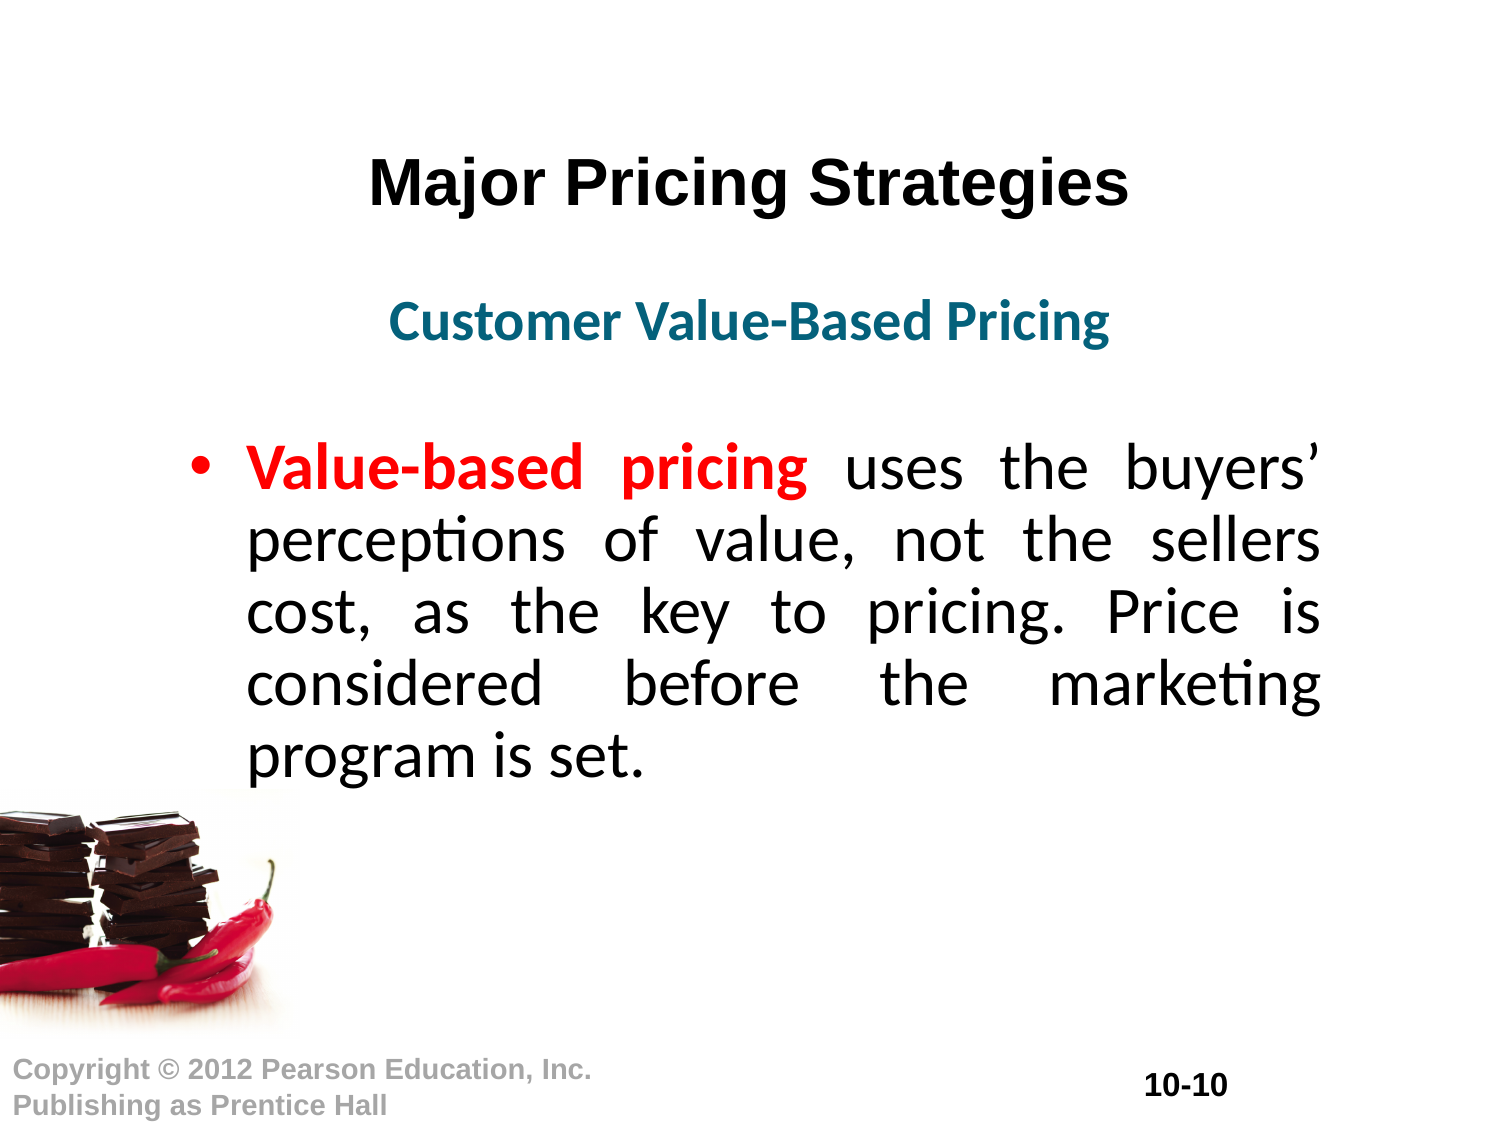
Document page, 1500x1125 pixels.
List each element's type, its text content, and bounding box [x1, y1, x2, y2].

title Major Pricing Strategies [112, 87, 1388, 276]
picture [0, 789, 300, 1039]
list Customer Value-Based Pricing [162, 274, 1338, 338]
list Value-based pricing uses the buyers’ perceptions of value, not the sellers cost, as the key to pricing. Price is considered before the marketing program is set. [174, 424, 1338, 813]
